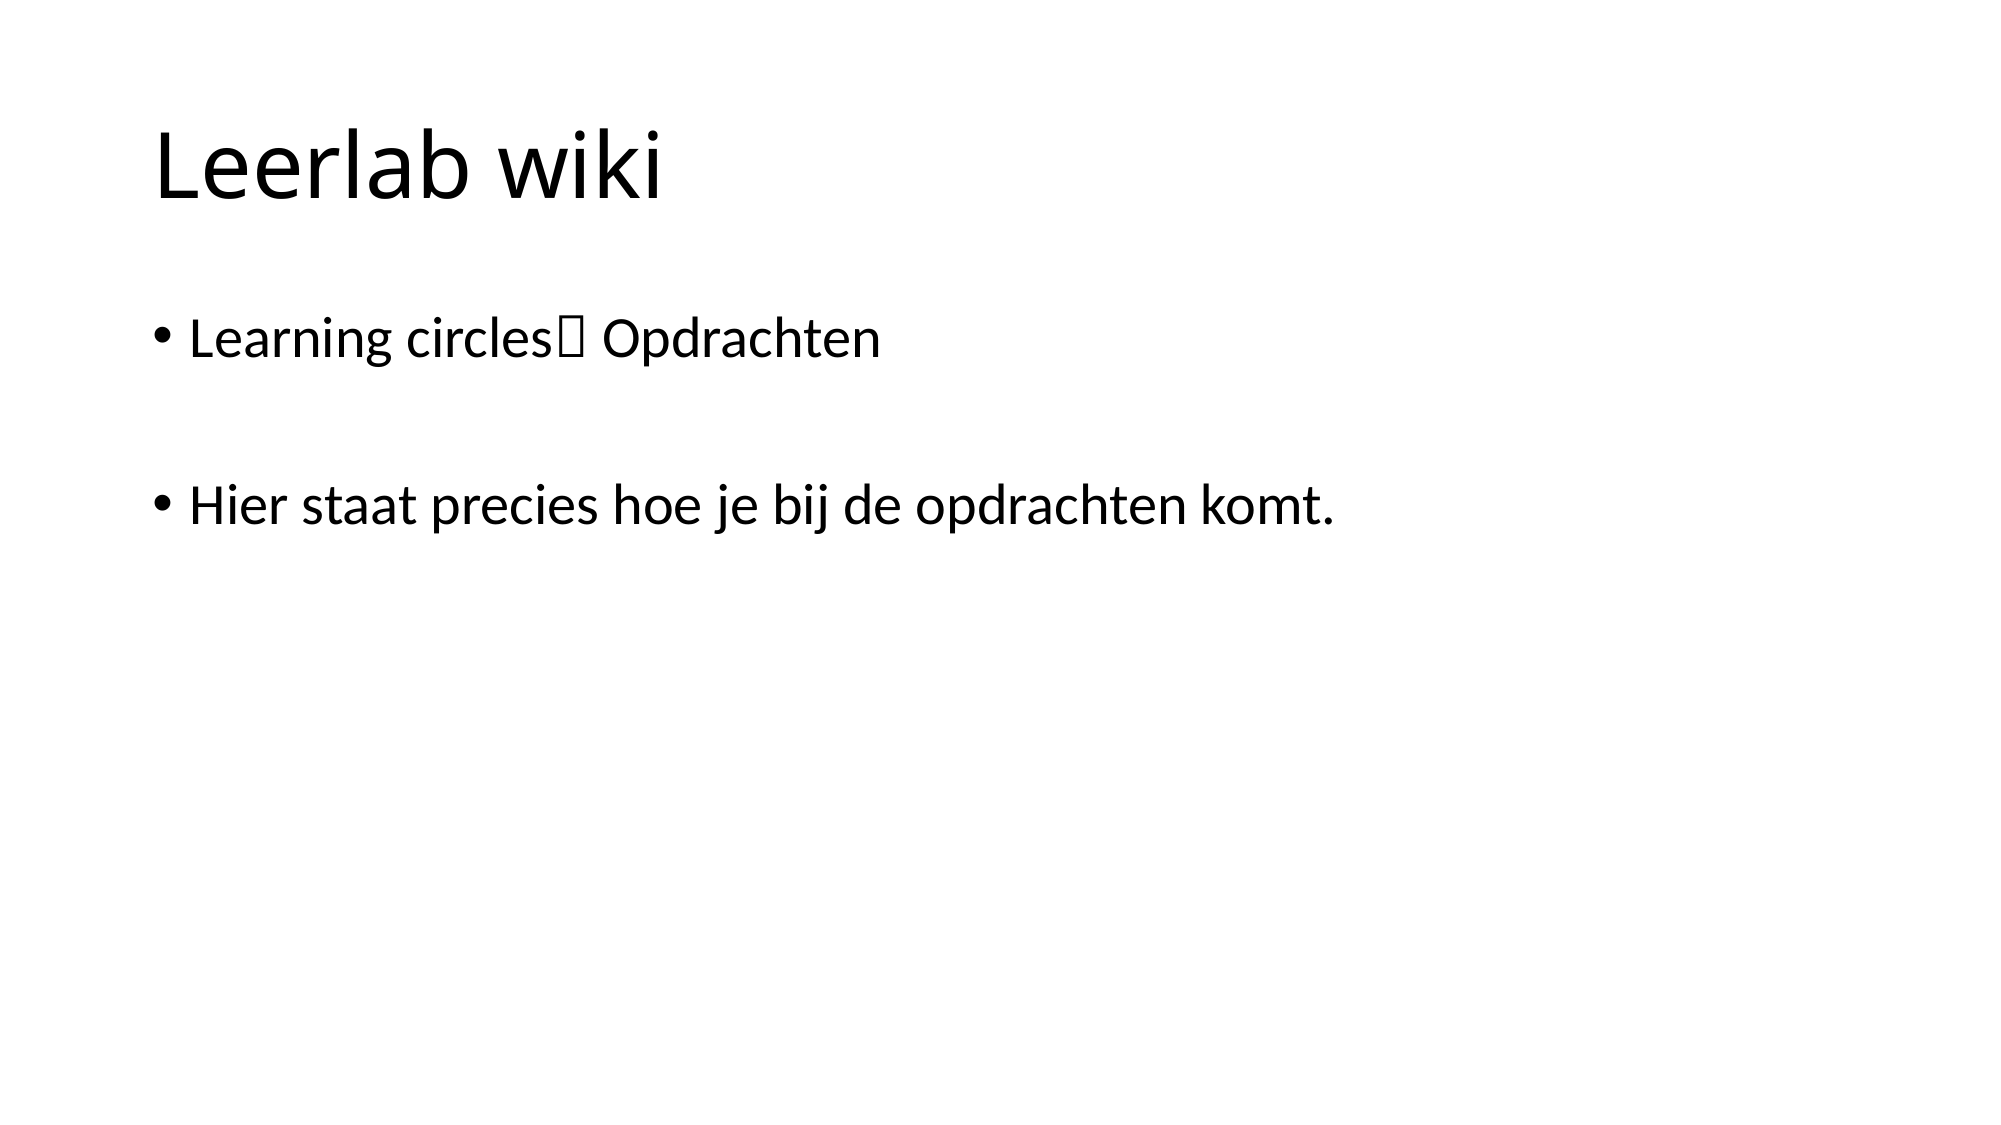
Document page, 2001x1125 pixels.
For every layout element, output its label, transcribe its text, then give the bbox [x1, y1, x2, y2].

list Learning circles Opdrachten Hier staat precies hoe je bij de opdrachten komt. [137, 299, 1863, 1014]
title Leerlab wiki [137, 59, 1863, 278]
